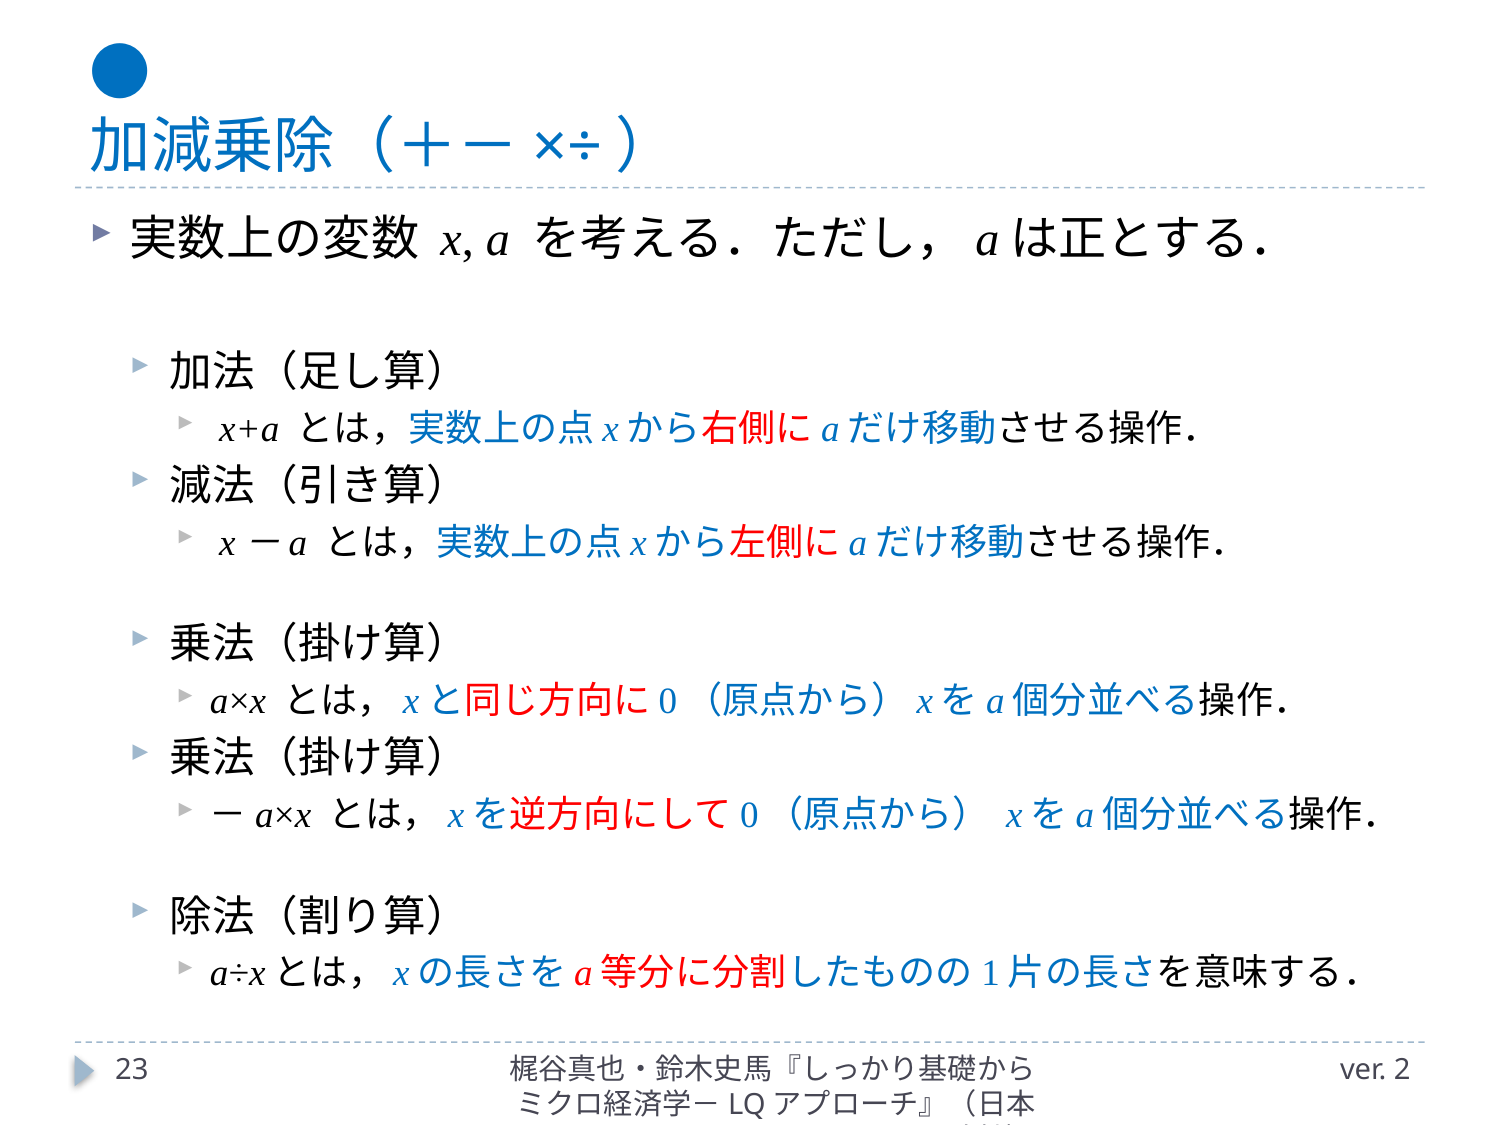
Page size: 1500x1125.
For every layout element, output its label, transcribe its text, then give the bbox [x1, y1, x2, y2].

title ● 加減乗除（＋－×÷） [75, 24, 1425, 188]
footer 梶谷真也・鈴木史馬『しっかり基礎からミクロ経済学－LQアプローチ』（日本評論社） [475, 1042, 1050, 1103]
slide_number 23 [100, 1042, 426, 1103]
slide_number ver. 2 [1050, 1042, 1426, 1103]
list 実数上の変数 x, a を考える．ただし，aは正とする． 加法（足し算） x+a とは，実数上の点xから右側にaだけ移動させる操作． 減法（引き算） x－a とは，実数上の点xから左側にaだけ移動させる操作． 乗法（掛け算） a×x とは，xと同じ方向に0（原点から）xをa個分並べる操作． 乗法（掛け算） －a×x とは，xを逆方向にして0（原点から） xをa個分並べる操作． 除法（割り算） a÷xとは，xの長さをa等分に分割したものの1片の長さを意味する． [75, 200, 1459, 1010]
